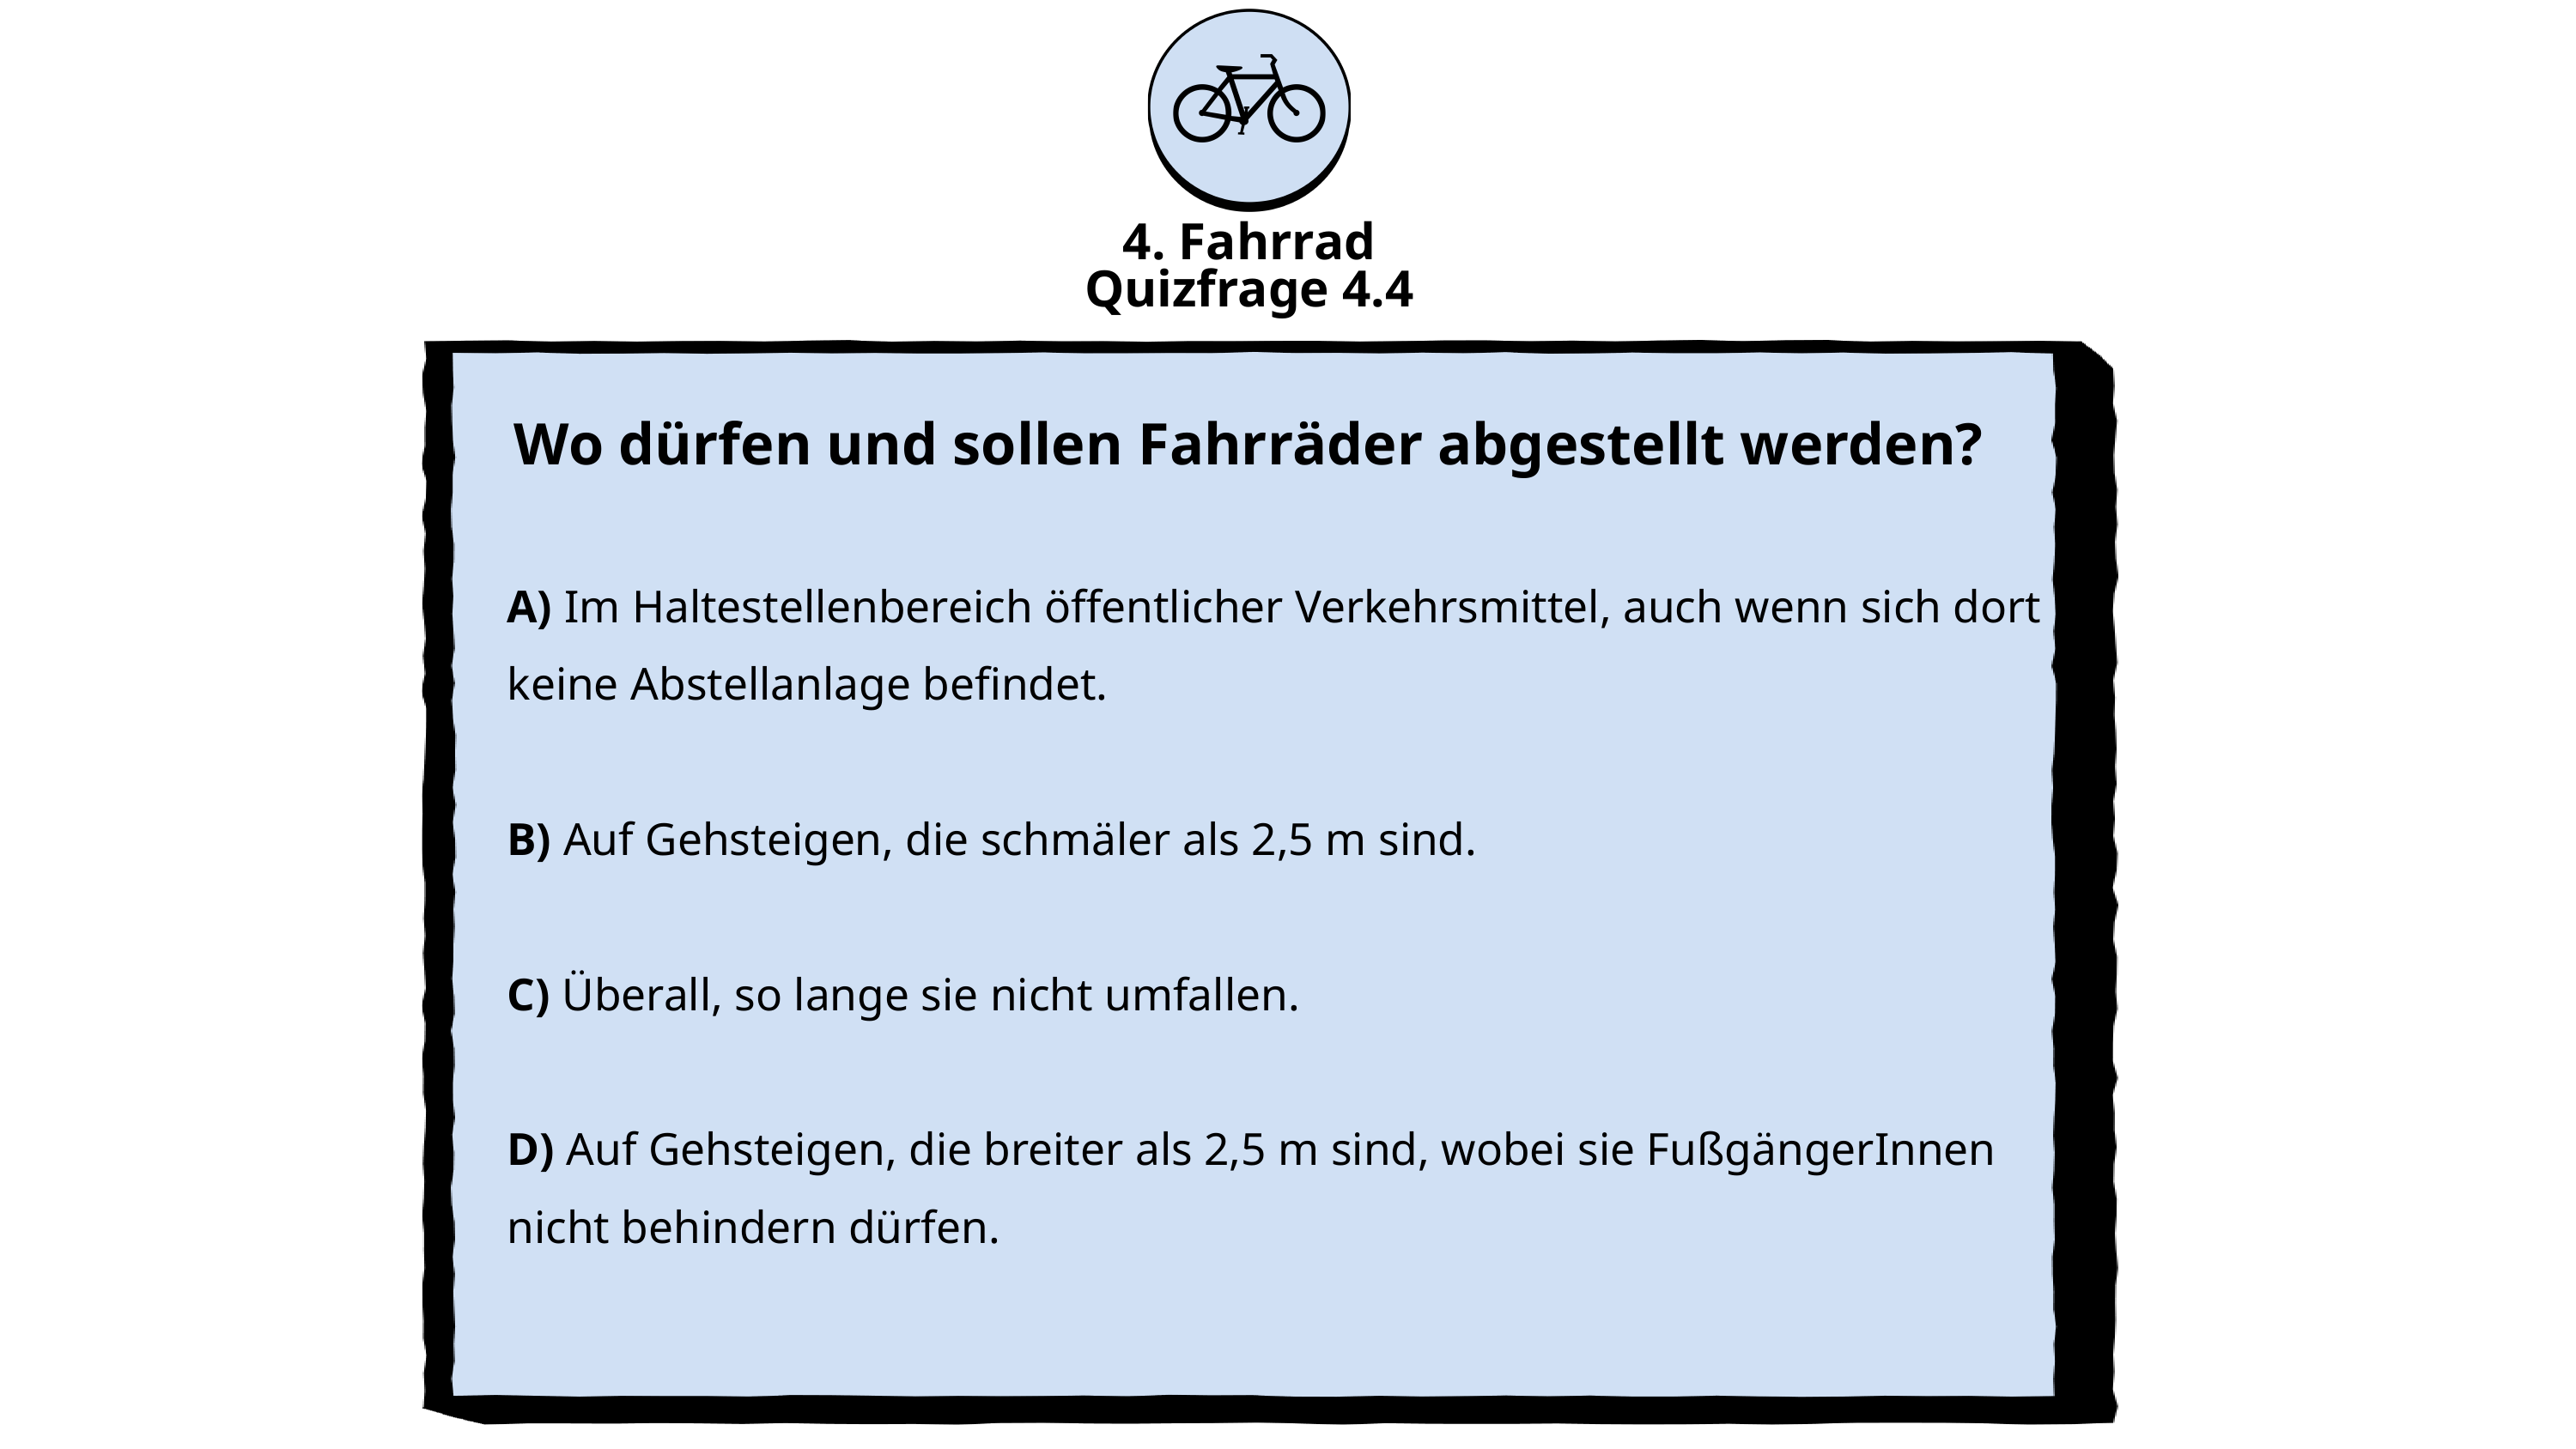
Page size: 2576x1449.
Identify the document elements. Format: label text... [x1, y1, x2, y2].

text_box [1147, 9, 1351, 212]
text_box [422, 339, 2118, 1425]
text_box [1173, 54, 1326, 142]
text_box 4. Fahrrad Quizfrage 4.4 [605, 215, 1893, 324]
text_box Wo dürfen und sollen Fahrräder abgestellt werden? A) Im Haltestellenbereich öffentlicher Verkehrsmittel, auch wenn sich dort keine Abstellanlage befindet. B) Auf Gehsteigen, die schmäler als 2,5 m sind. C) Überall, so lange sie nicht umfallen. D) Auf Gehsteigen, die breiter als 2,5 m sind, wobei sie FußgängerInnen nicht behindern dürfen. [442, 398, 2057, 1392]
